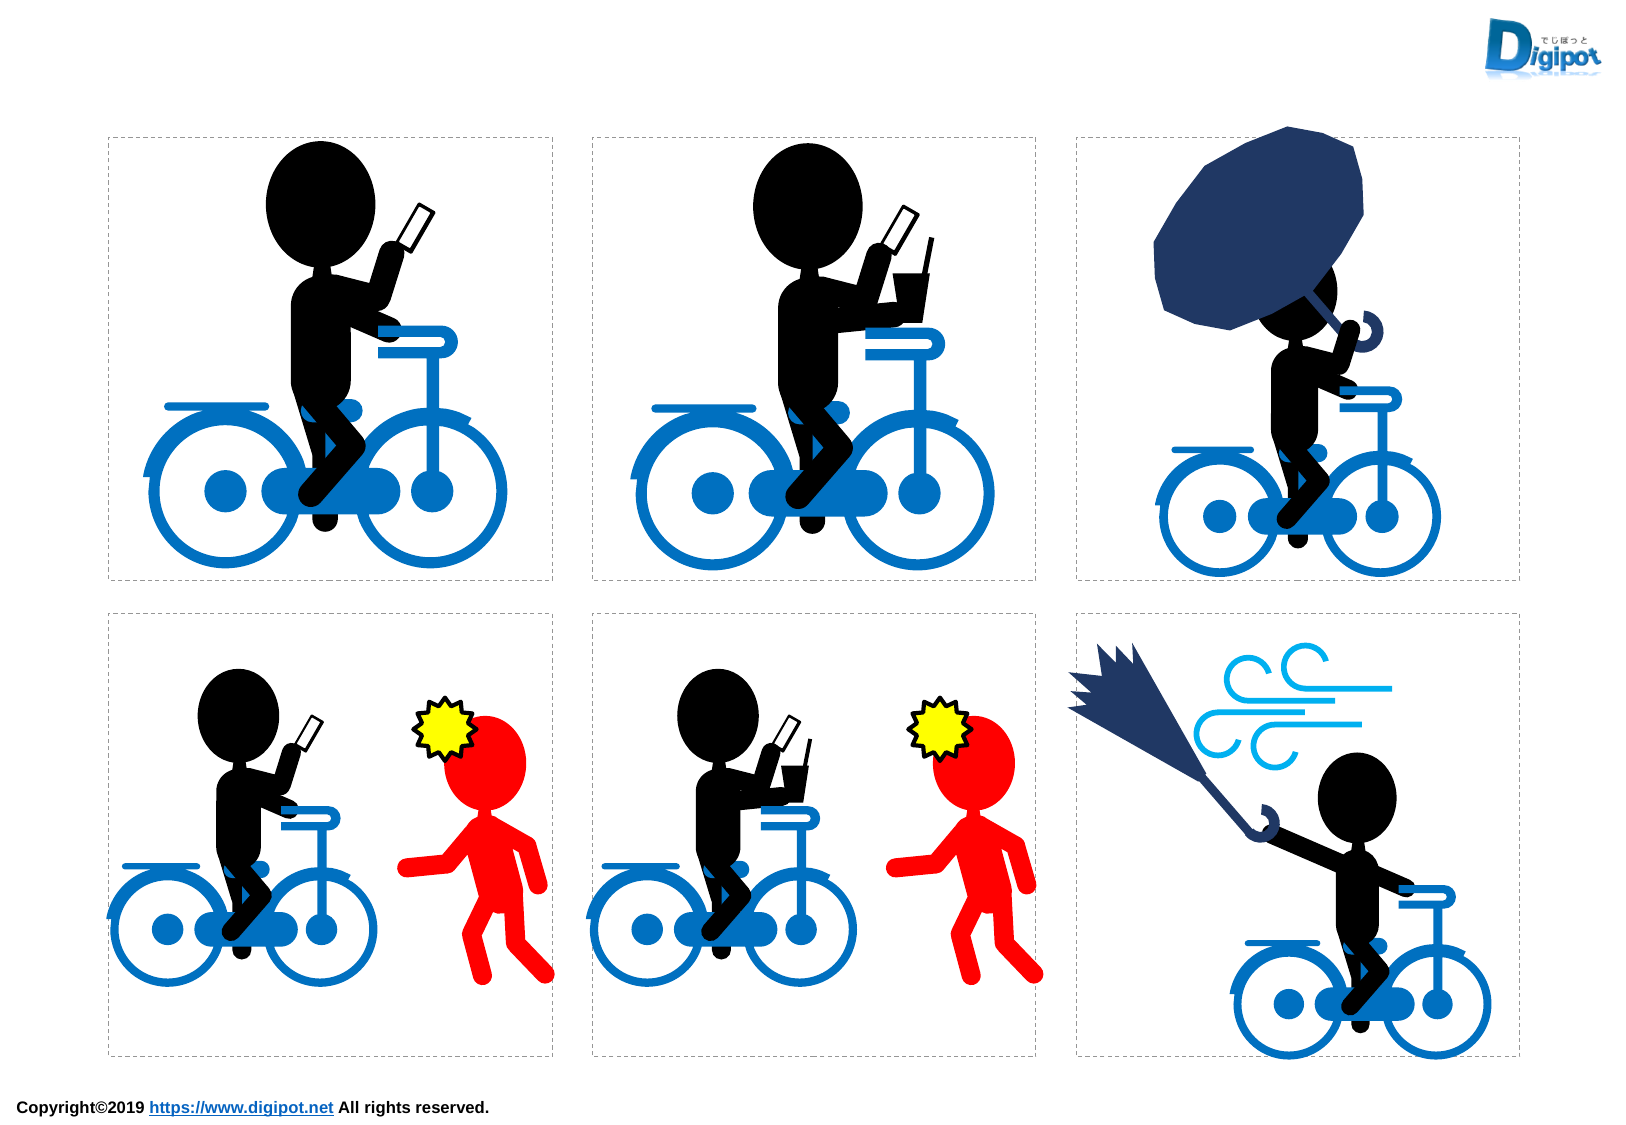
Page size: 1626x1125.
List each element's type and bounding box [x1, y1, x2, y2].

text_box [1096, 633, 1492, 1060]
text_box [585, 668, 1044, 987]
picture [1485, 18, 1602, 82]
text_box [630, 143, 995, 571]
text_box [1139, 145, 1441, 578]
text_box [142, 141, 508, 569]
text_box [106, 668, 555, 987]
